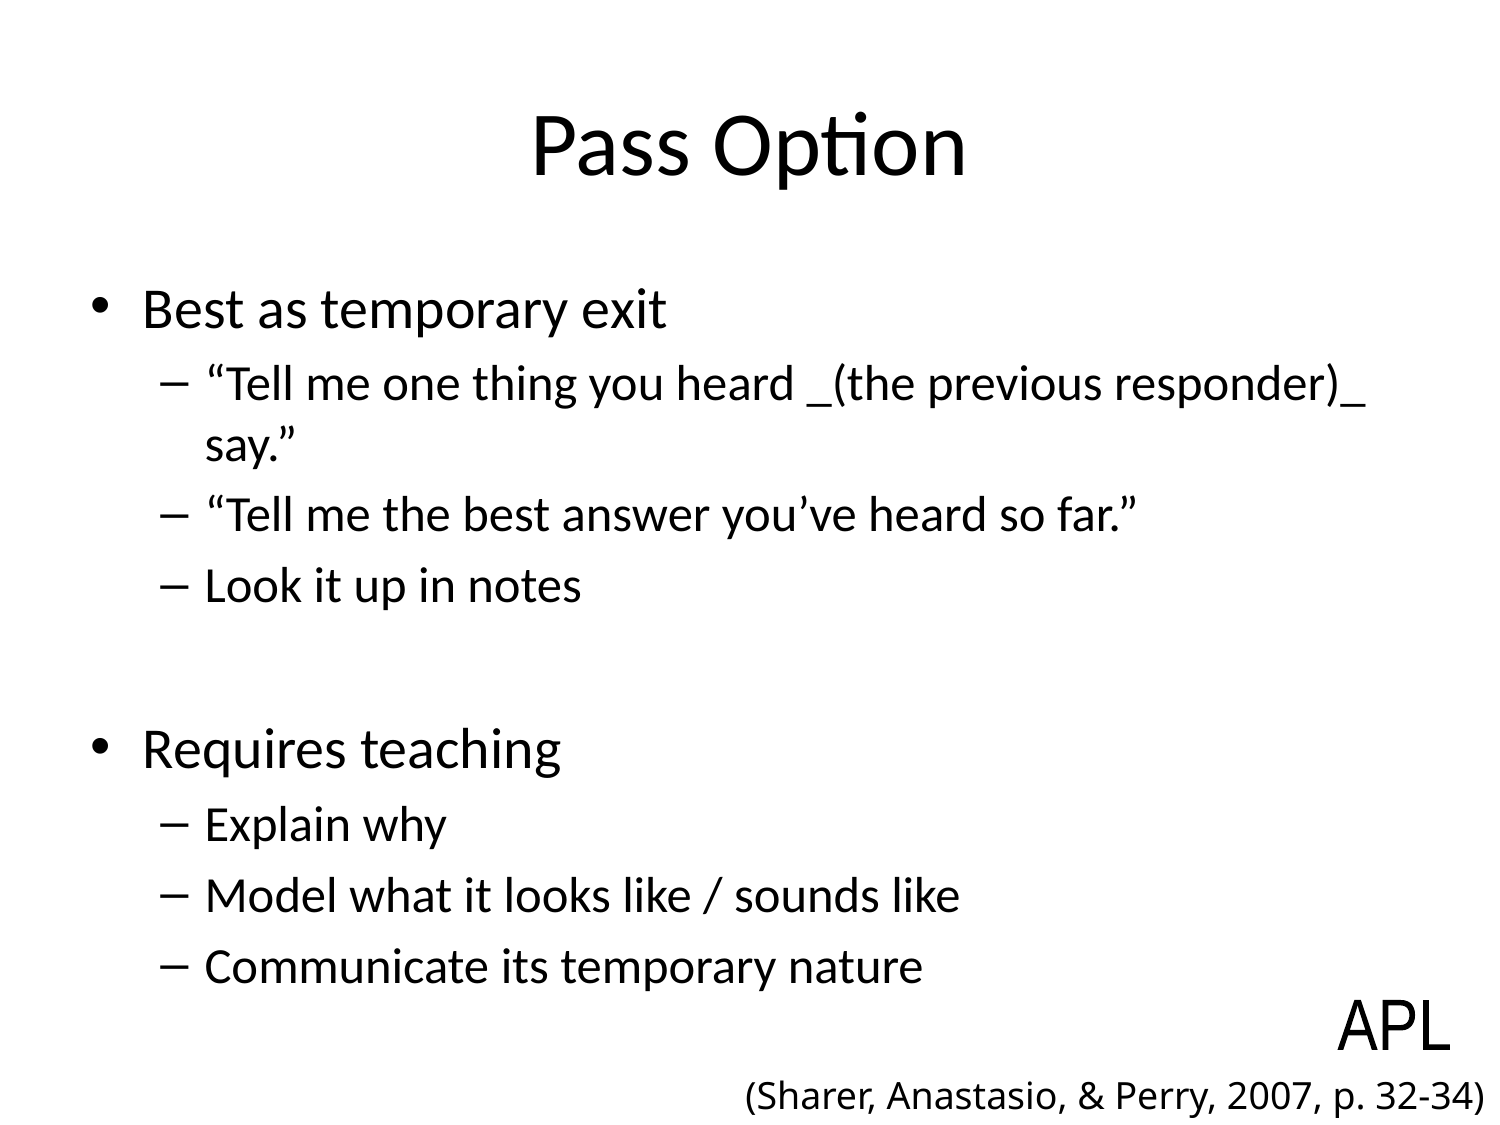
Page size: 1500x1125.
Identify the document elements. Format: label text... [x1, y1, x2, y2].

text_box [599, 999, 1500, 1125]
list Best as temporary exit “Tell me one thing you heard _(the previous responder)_ say.” “Tell me the best answer you’ve heard so far.” Look it up in notes Requires teaching Explain why Model what it looks like / sounds like Communicate its temporary nature [75, 262, 1425, 1005]
title Pass Option [75, 45, 1425, 233]
